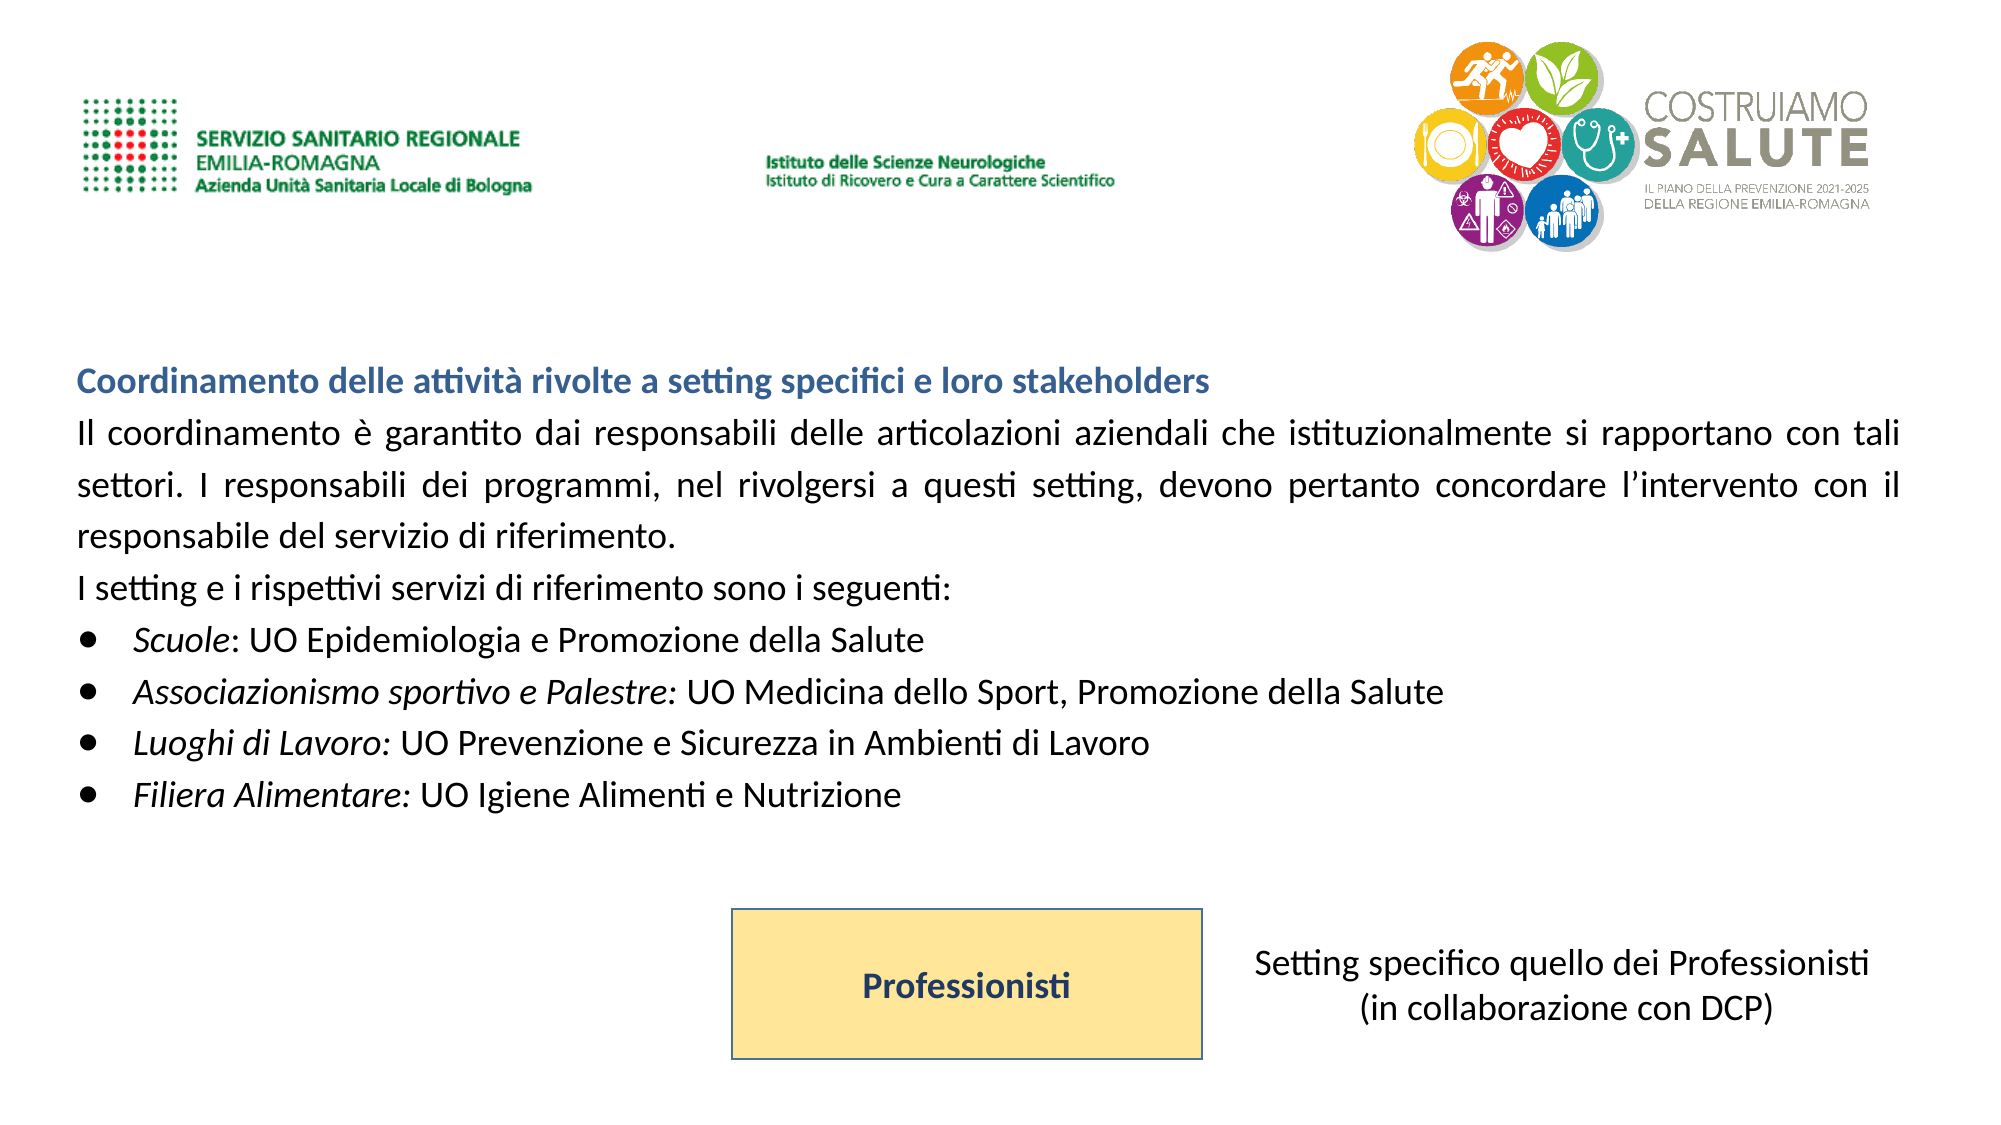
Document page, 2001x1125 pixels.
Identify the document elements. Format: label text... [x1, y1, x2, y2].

text_box Professionisti [731, 908, 1203, 1060]
text_box Setting specifico quello dei Professionisti (in collaborazione con DCP) [1218, 930, 1916, 1036]
text_box Coordinamento delle attività rivolte a setting specifici e loro stakeholders Il coordinamento è garantito dai responsabili delle articolazioni aziendali che istituzionalmente si rapportano con tali settori. I responsabili dei programmi, nel rivolgersi a questi setting, devono pertanto concordare l’intervento con il responsabile del servizio di riferimento. I setting e i rispettivi servizi di riferimento sono i seguenti: Scuole: UO Epidemiologia e Promozione della Salute Associazionismo sportivo e Palestre: UO Medicina dello Sport, Promozione della Salute Luoghi di Lavoro: UO Prevenzione e Sicurezza in Ambienti di Lavoro Filiera Alimentare: UO Igiene Alimenti e Nutrizione [62, 342, 1916, 823]
picture [1405, 22, 1882, 270]
picture [80, 95, 1119, 197]
